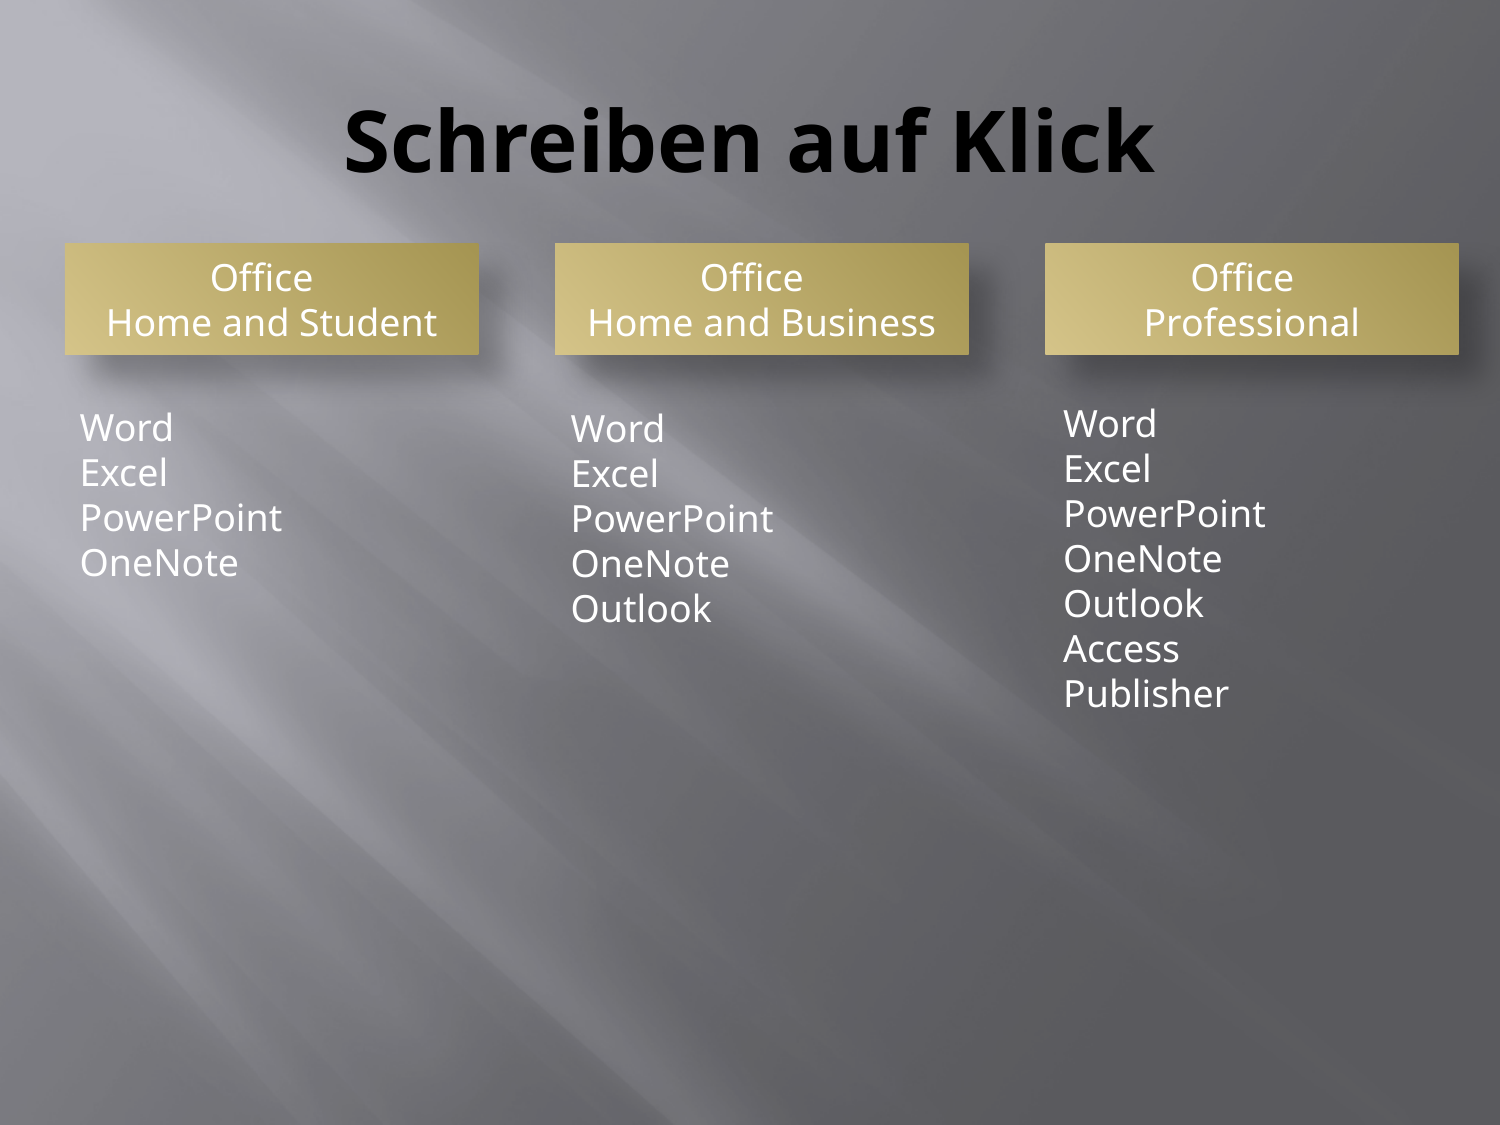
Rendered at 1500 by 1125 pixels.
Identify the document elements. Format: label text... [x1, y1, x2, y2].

text_box Word Excel PowerPoint OneNote [64, 397, 479, 592]
text_box Office Home and Business [555, 243, 969, 355]
title Schreiben auf Klick [75, 45, 1425, 233]
text_box Office Professional [1045, 243, 1459, 355]
text_box Office Home and Student [64, 243, 479, 355]
text_box Word Excel PowerPoint OneNote Outlook [555, 397, 970, 638]
text_box Word Excel PowerPoint OneNote Outlook Access Publisher [1048, 393, 1462, 723]
